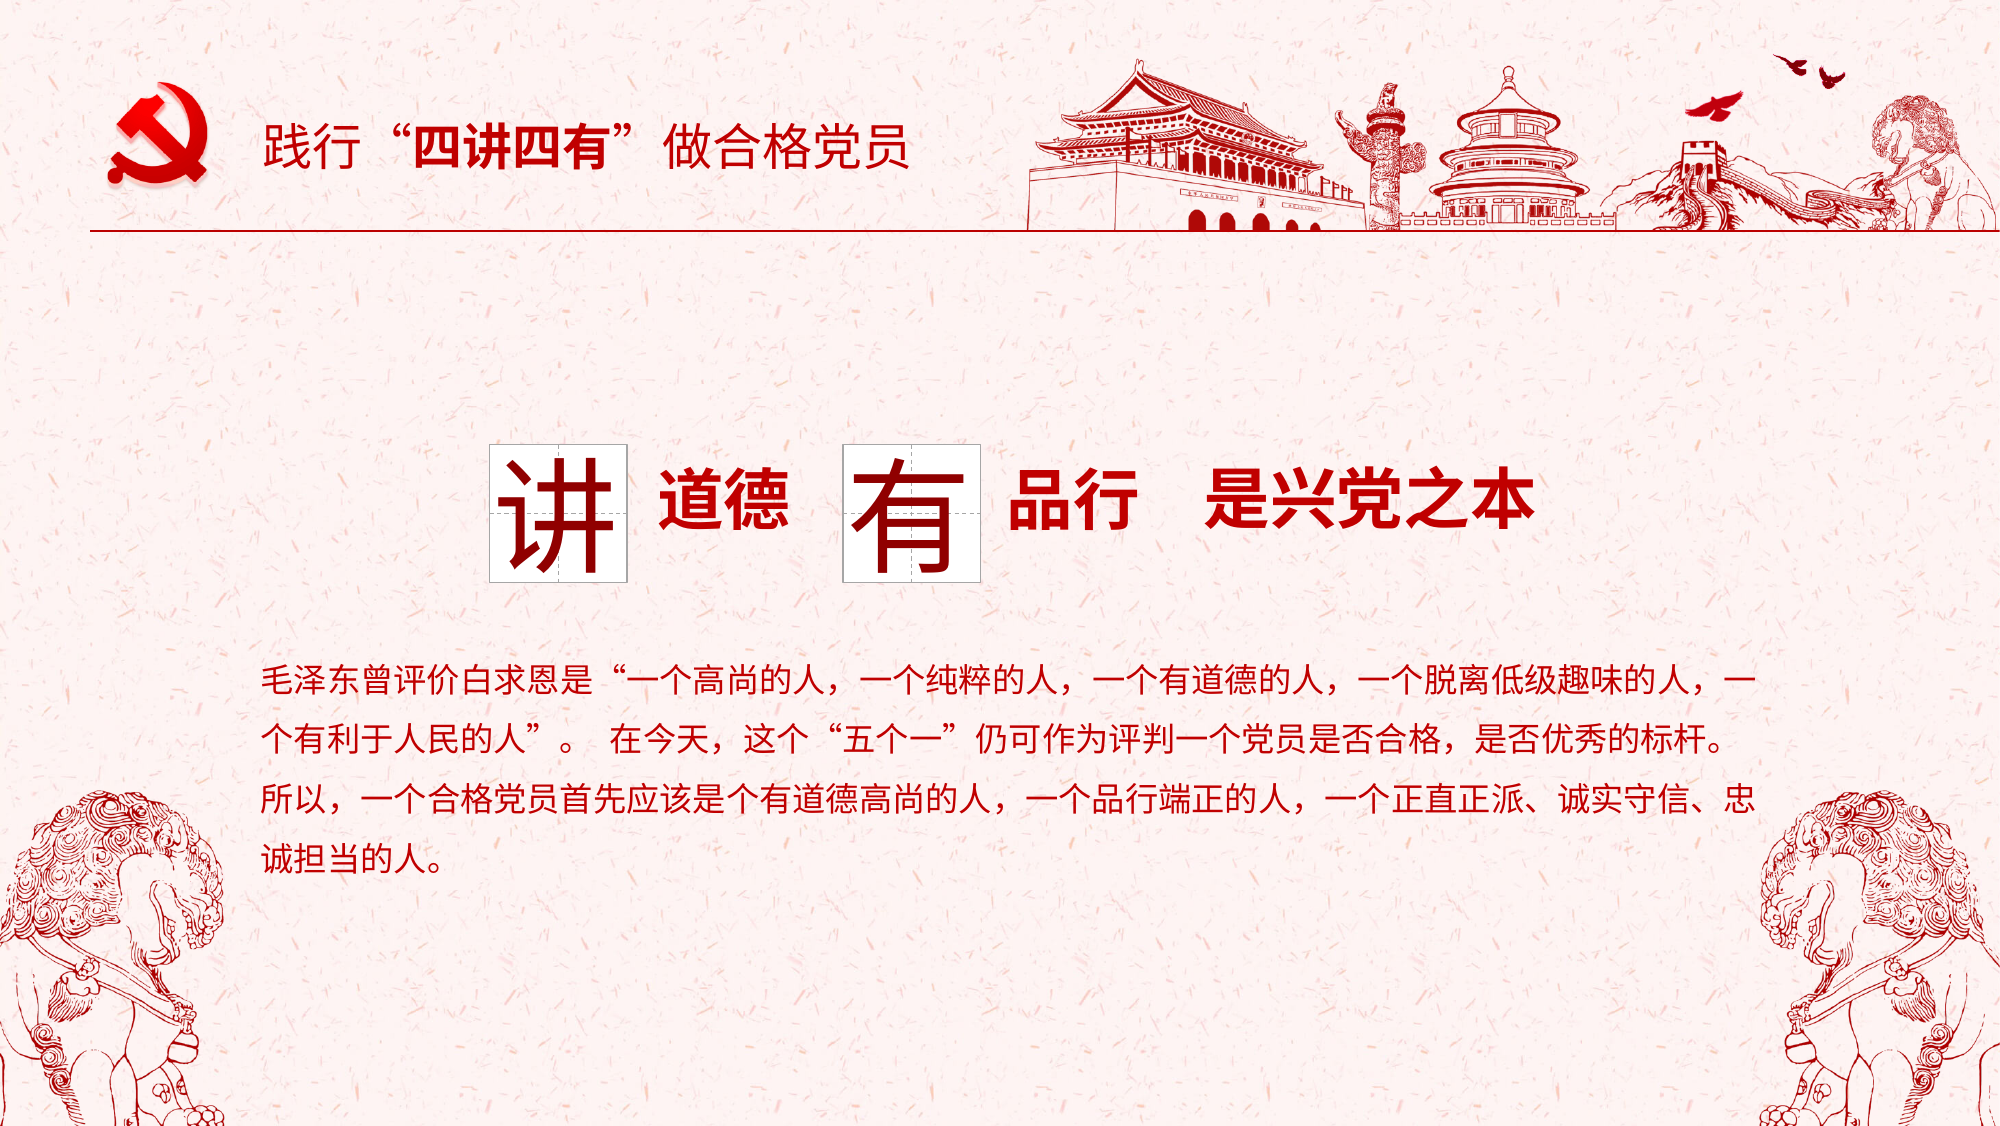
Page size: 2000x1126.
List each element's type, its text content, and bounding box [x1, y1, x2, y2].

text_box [456, 430, 1230, 598]
picture [0, 0, 2000, 1126]
list 践行“四讲四有”做合格党员 [247, 78, 1035, 173]
text_box 毛泽东曾评价白求恩是“一个高尚的人，一个纯粹的人，一个有道德的人，一个脱离低级趣味的人，一个有利于人民的人”。 在今天，这个“五个一”仍可作为评判一个党员是否合格，是否优秀的标杆。所以，一个合格党员首先应该是个有道德高尚的人，一个品行端正的人，一个正直正派、诚实守信、忠诚担当的人。 [246, 633, 1780, 884]
text_box 是兴党之本 [1234, 469, 1585, 526]
